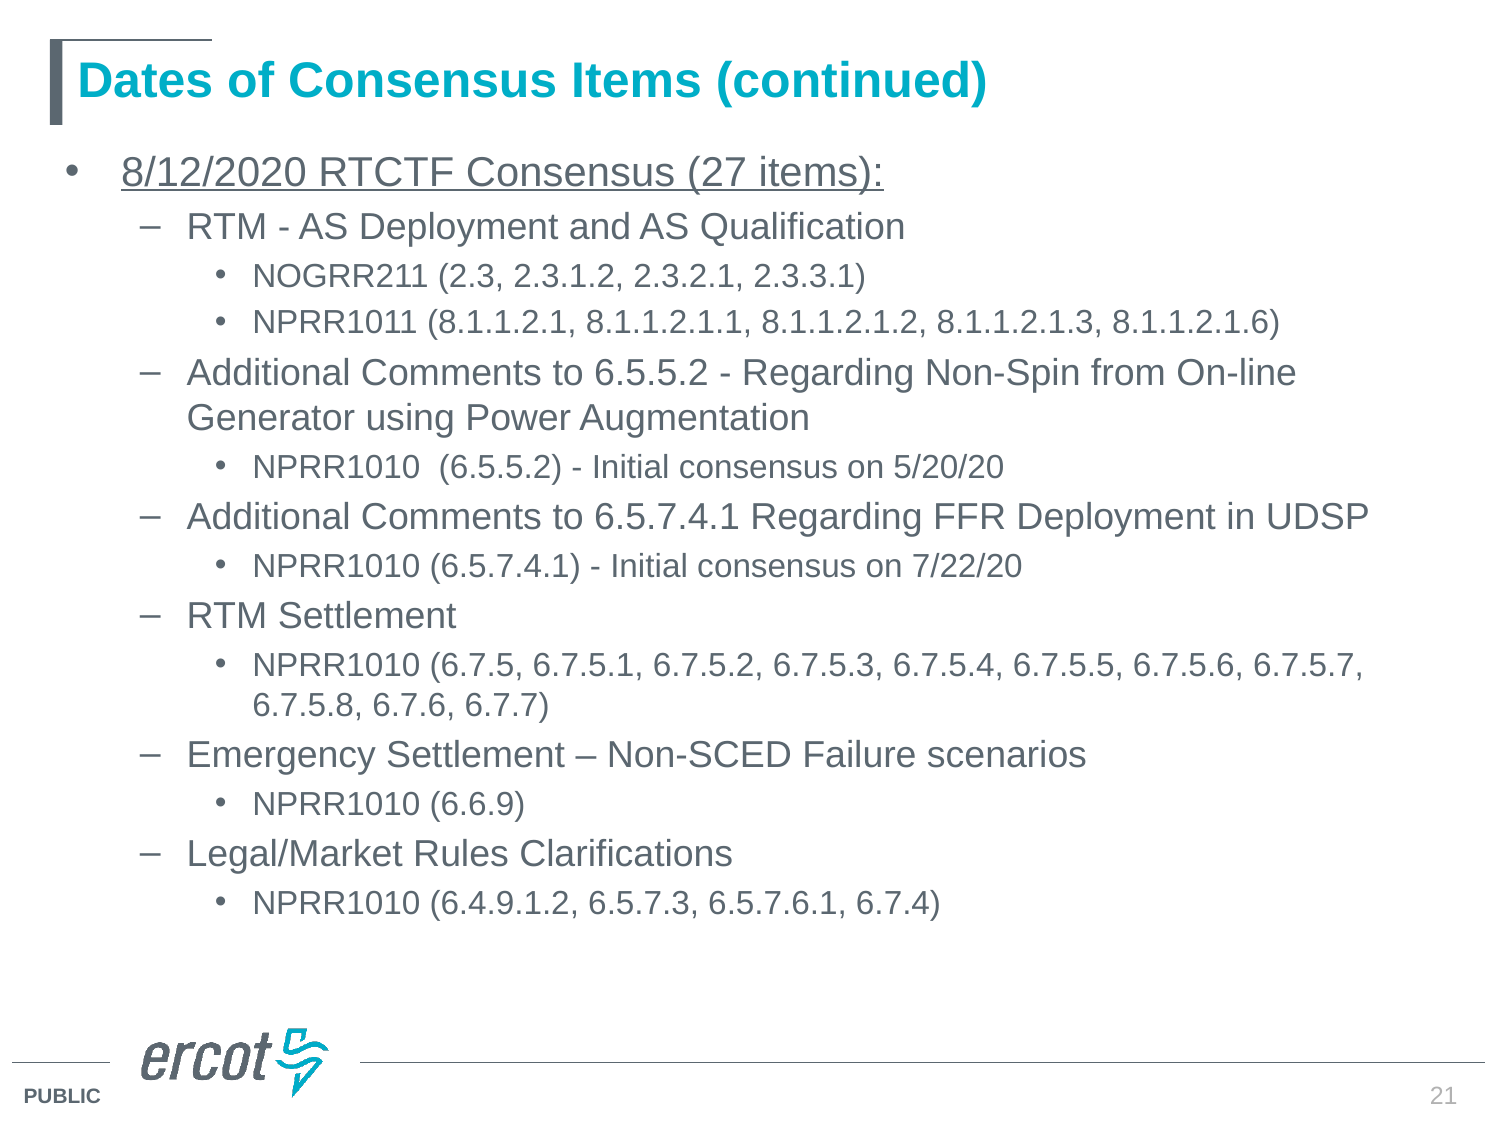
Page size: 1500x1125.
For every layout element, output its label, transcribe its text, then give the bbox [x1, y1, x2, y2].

list 8/12/2020 RTCTF Consensus (27 items): RTM - AS Deployment and AS Qualification NOGRR211 (2.3, 2.3.1.2, 2.3.2.1, 2.3.3.1) NPRR1011 (8.1.1.2.1, 8.1.1.2.1.1, 8.1.1.2.1.2, 8.1.1.2.1.3, 8.1.1.2.1.6) Additional Comments to 6.5.5.2 - Regarding Non-Spin from On-line Generator using Power Augmentation NPRR1010 (6.5.5.2) - Initial consensus on 5/20/20 Additional Comments to 6.5.7.4.1 Regarding FFR Deployment in UDSP NPRR1010 (6.5.7.4.1) - Initial consensus on 7/22/20 RTM Settlement NPRR1010 (6.7.5, 6.7.5.1, 6.7.5.2, 6.7.5.3, 6.7.5.4, 6.7.5.5, 6.7.5.6, 6.7.5.7, 6.7.5.8, 6.7.6, 6.7.7) Emergency Settlement – Non-SCED Failure scenarios NPRR1010 (6.6.9) Legal/Market Rules Clarifications NPRR1010 (6.4.9.1.2, 6.5.7.3, 6.5.7.6.1, 6.7.4) [50, 137, 1450, 967]
picture [137, 1024, 332, 1100]
title Dates of Consensus Items (continued) [62, 39, 1450, 125]
slide_number 21 [1400, 1076, 1488, 1113]
